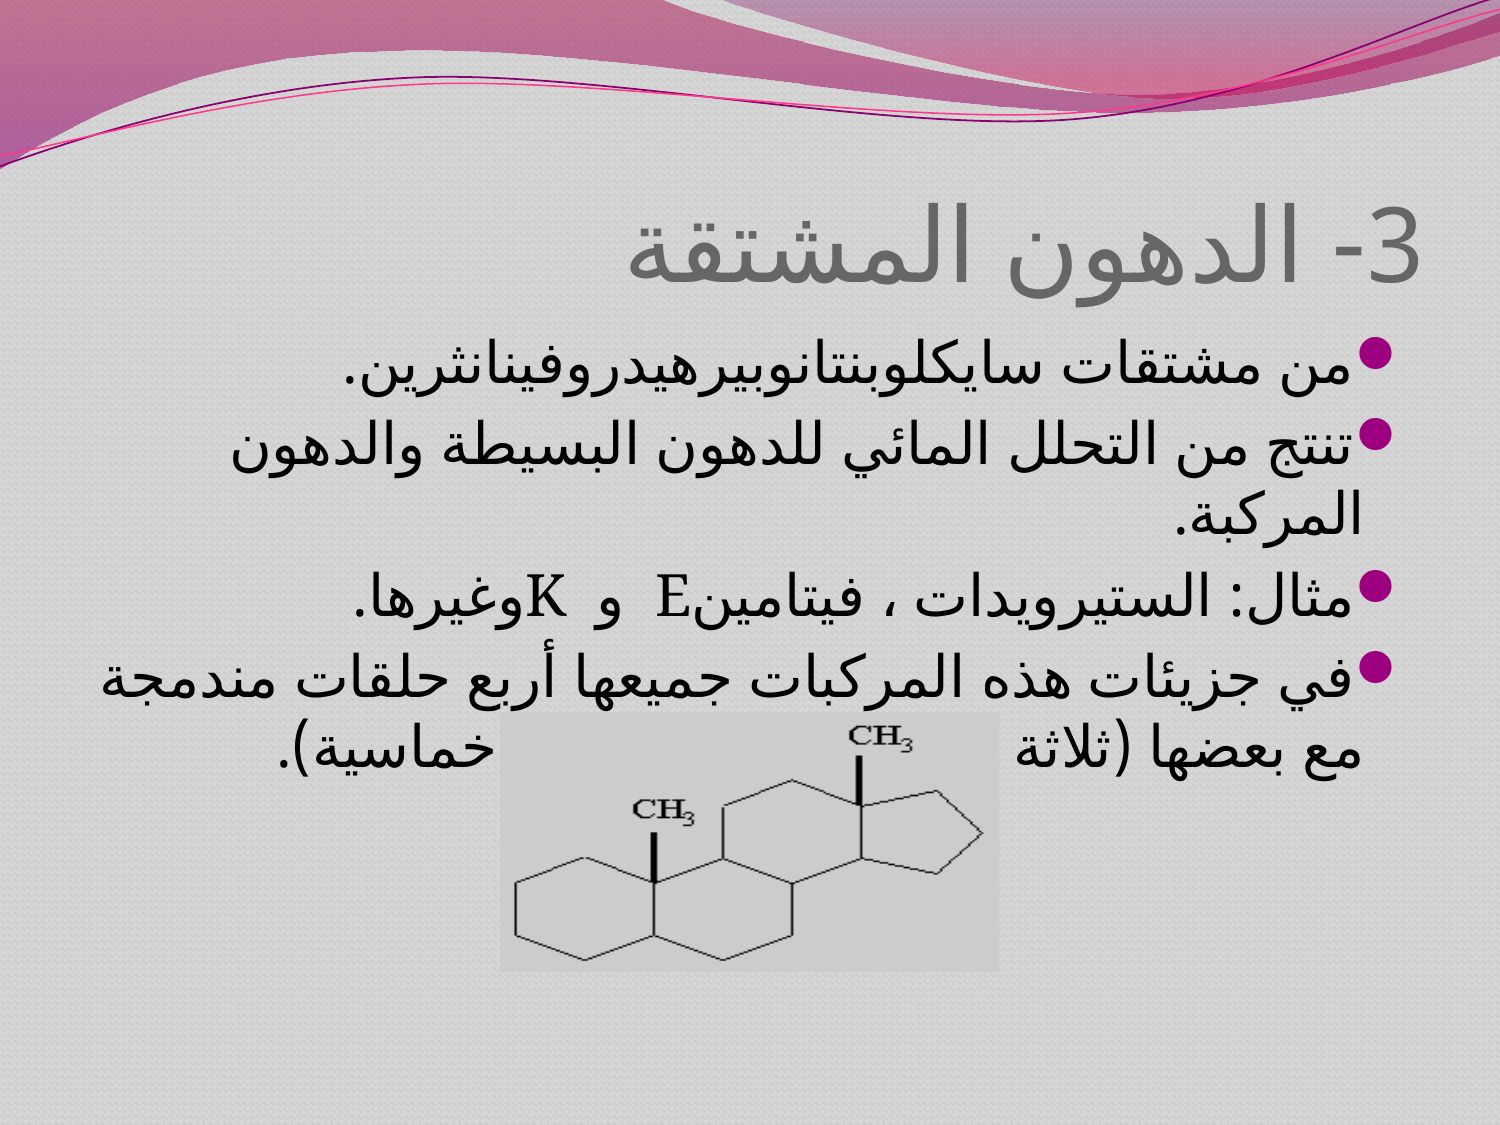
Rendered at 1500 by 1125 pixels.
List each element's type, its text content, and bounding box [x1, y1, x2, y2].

title 3- الدهون المشتقة [75, 115, 1425, 303]
picture [499, 712, 999, 973]
list من مشتقات سايكلوبنتانوبيرهيدروفينانثرين. تنتج من التحلل المائي للدهون البسيطة والدهون المركبة. مثال: الستيرويدات ، فيتامينE و Kوغيرها. في جزيئات هذه المركبات جميعها أربع حلقات مندمجة مع بعضها (ثلاثة منها سداسية وواحدة خماسية). [75, 317, 1425, 1038]
